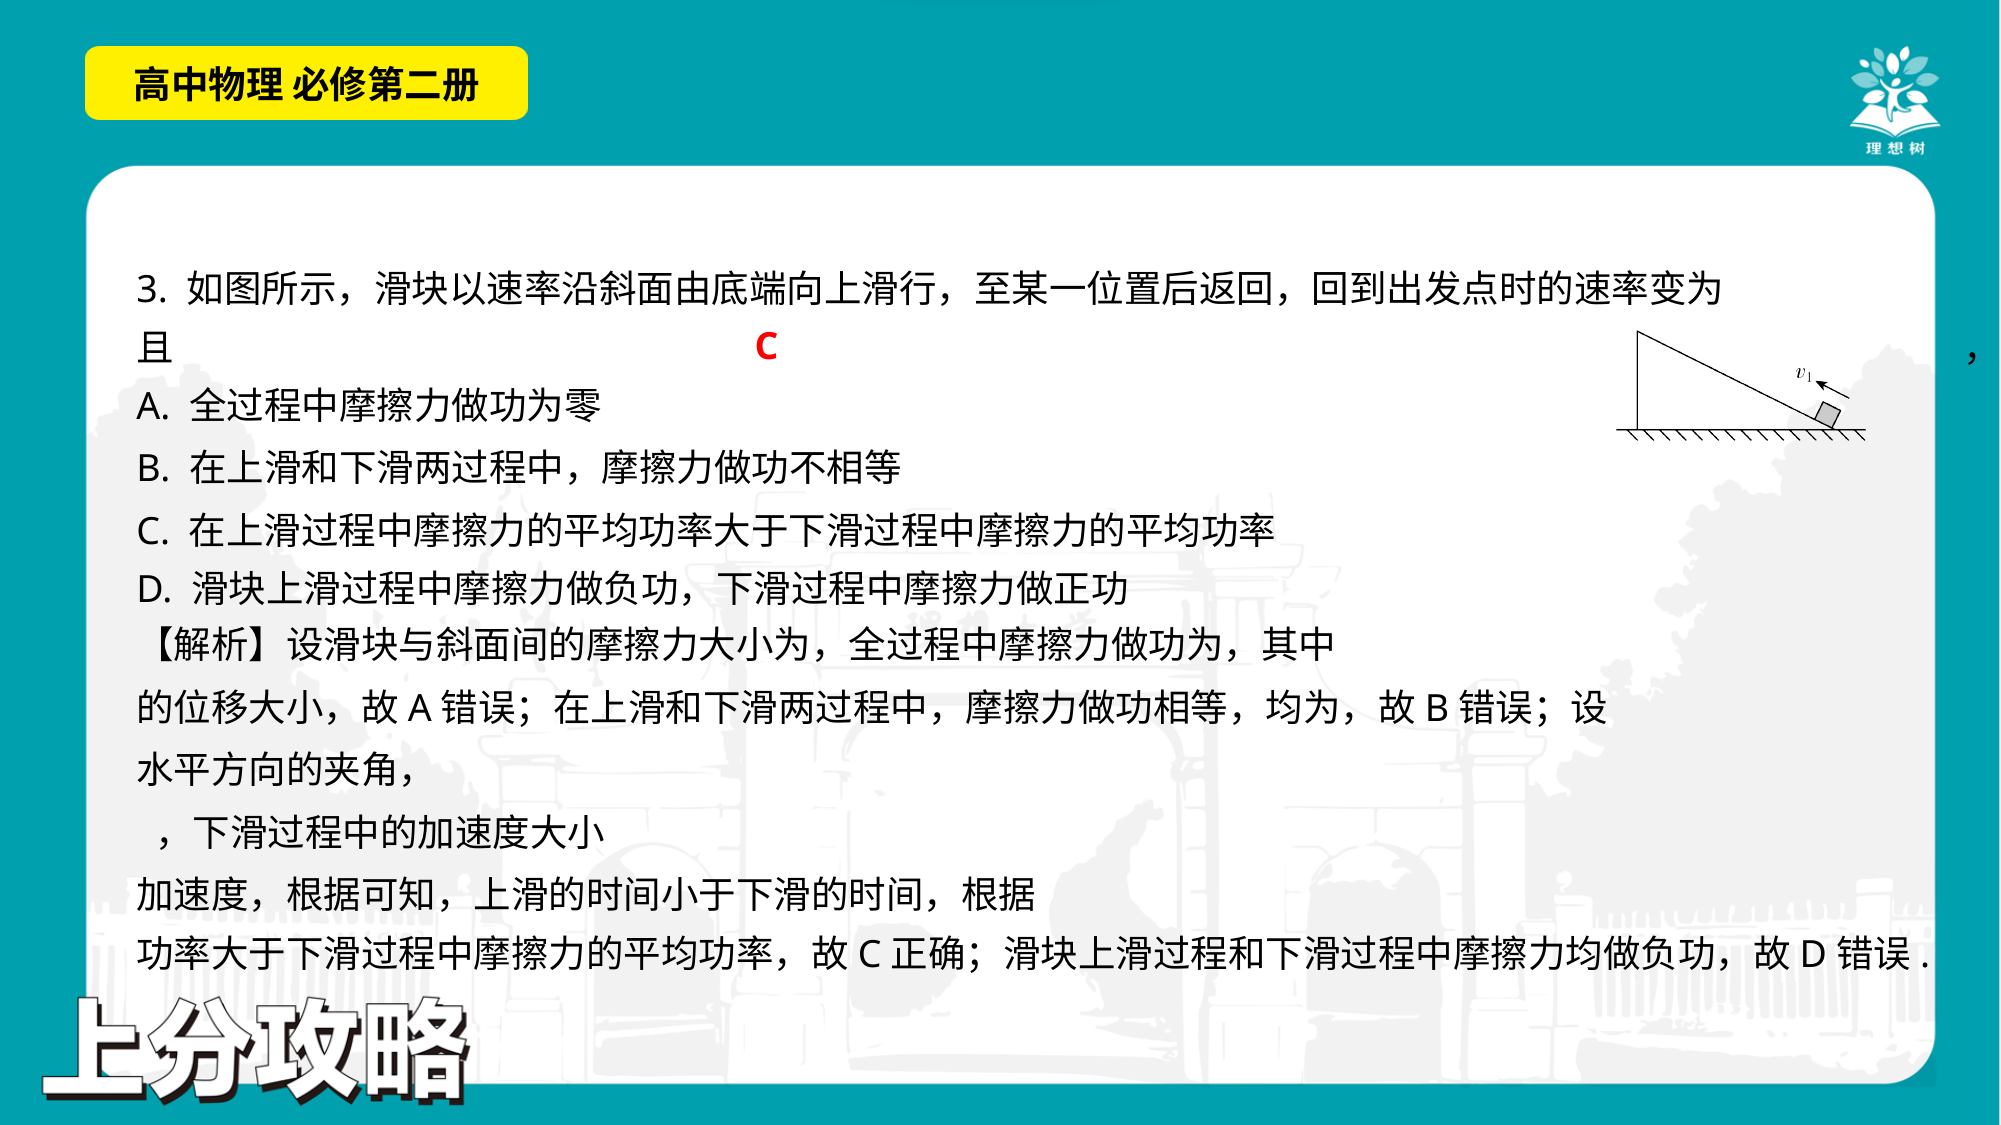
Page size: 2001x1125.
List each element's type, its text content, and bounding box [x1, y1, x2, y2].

text_box C [739, 308, 794, 362]
text_box A. 全过程中摩擦力做功为零 B. 在上滑和下滑两过程中，摩擦力做功不相等 C. 在上滑过程中摩擦力的平均功率大于下滑过程中摩擦力的平均功率 D. 滑块上滑过程中摩擦力做负功，下滑过程中摩擦力做正功 [136, 364, 1602, 605]
picture [0, 0, 2000, 1125]
